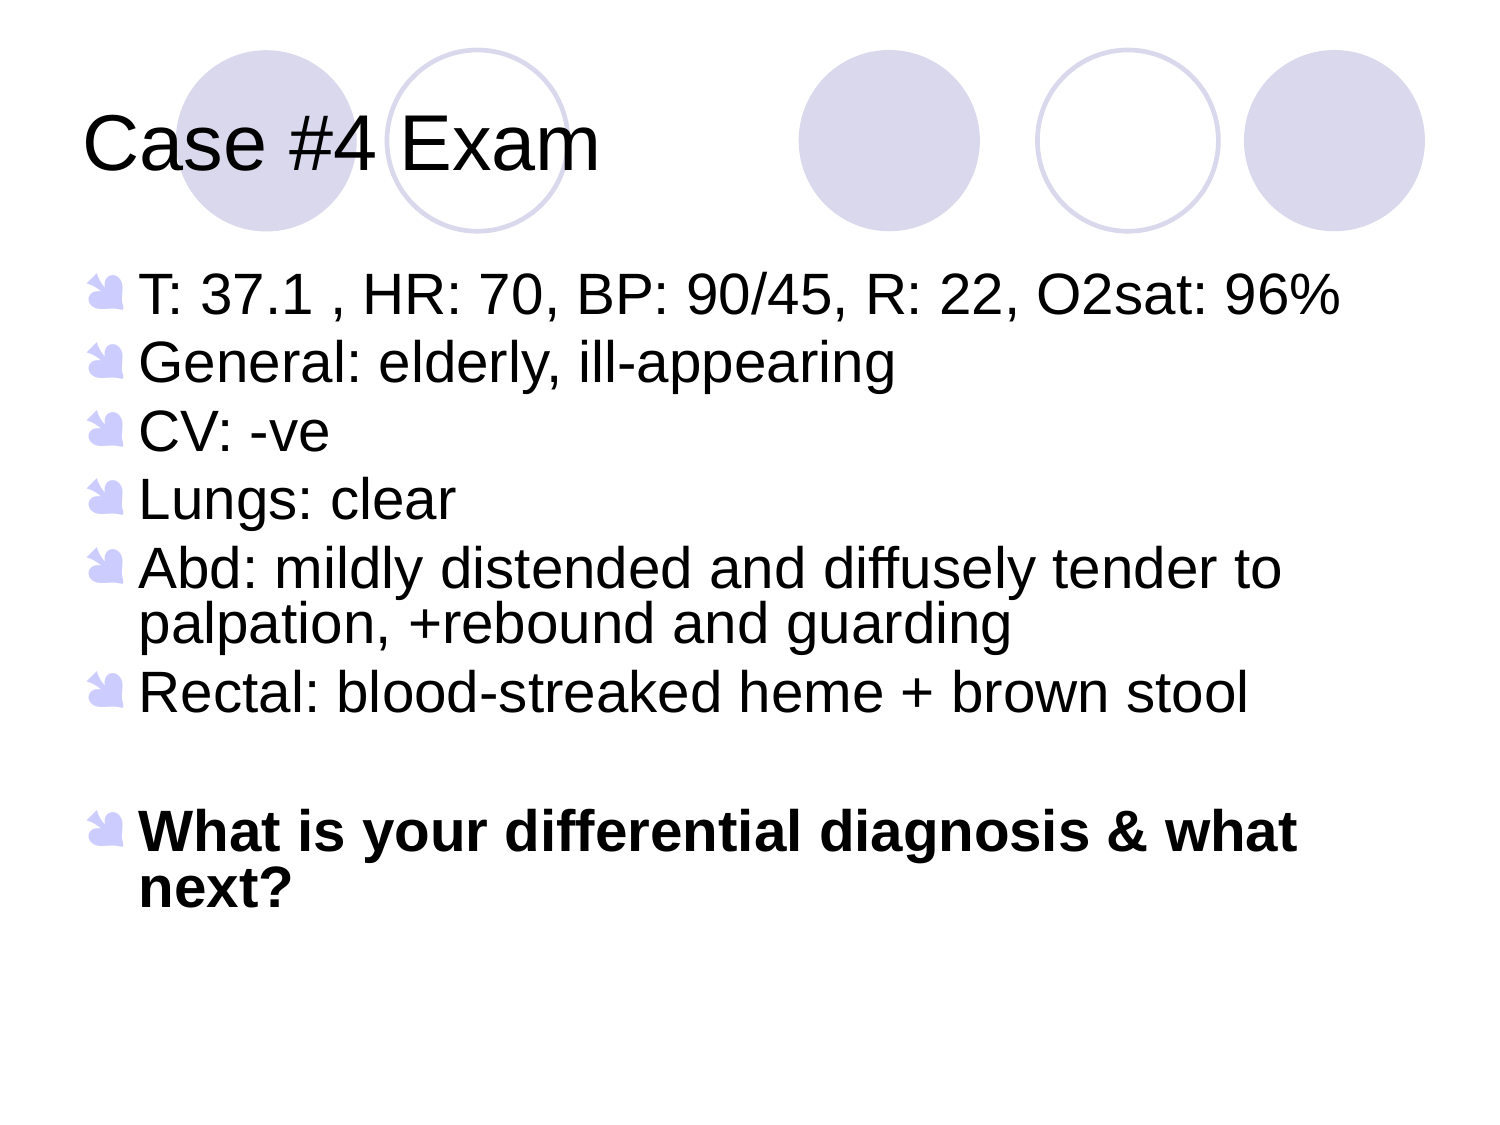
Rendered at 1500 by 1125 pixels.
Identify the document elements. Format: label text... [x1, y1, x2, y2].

list T: 37.1 , HR: 70, BP: 90/45, R: 22, O2sat: 96% General: elderly, ill-appearing CV: -ve Lungs: clear Abd: mildly distended and diffusely tender to palpation, +rebound and guarding Rectal: blood-streaked heme + brown stool What is your differential diagnosis & what next? [74, 261, 1426, 1007]
title Case #4 Exam [74, 44, 1426, 234]
